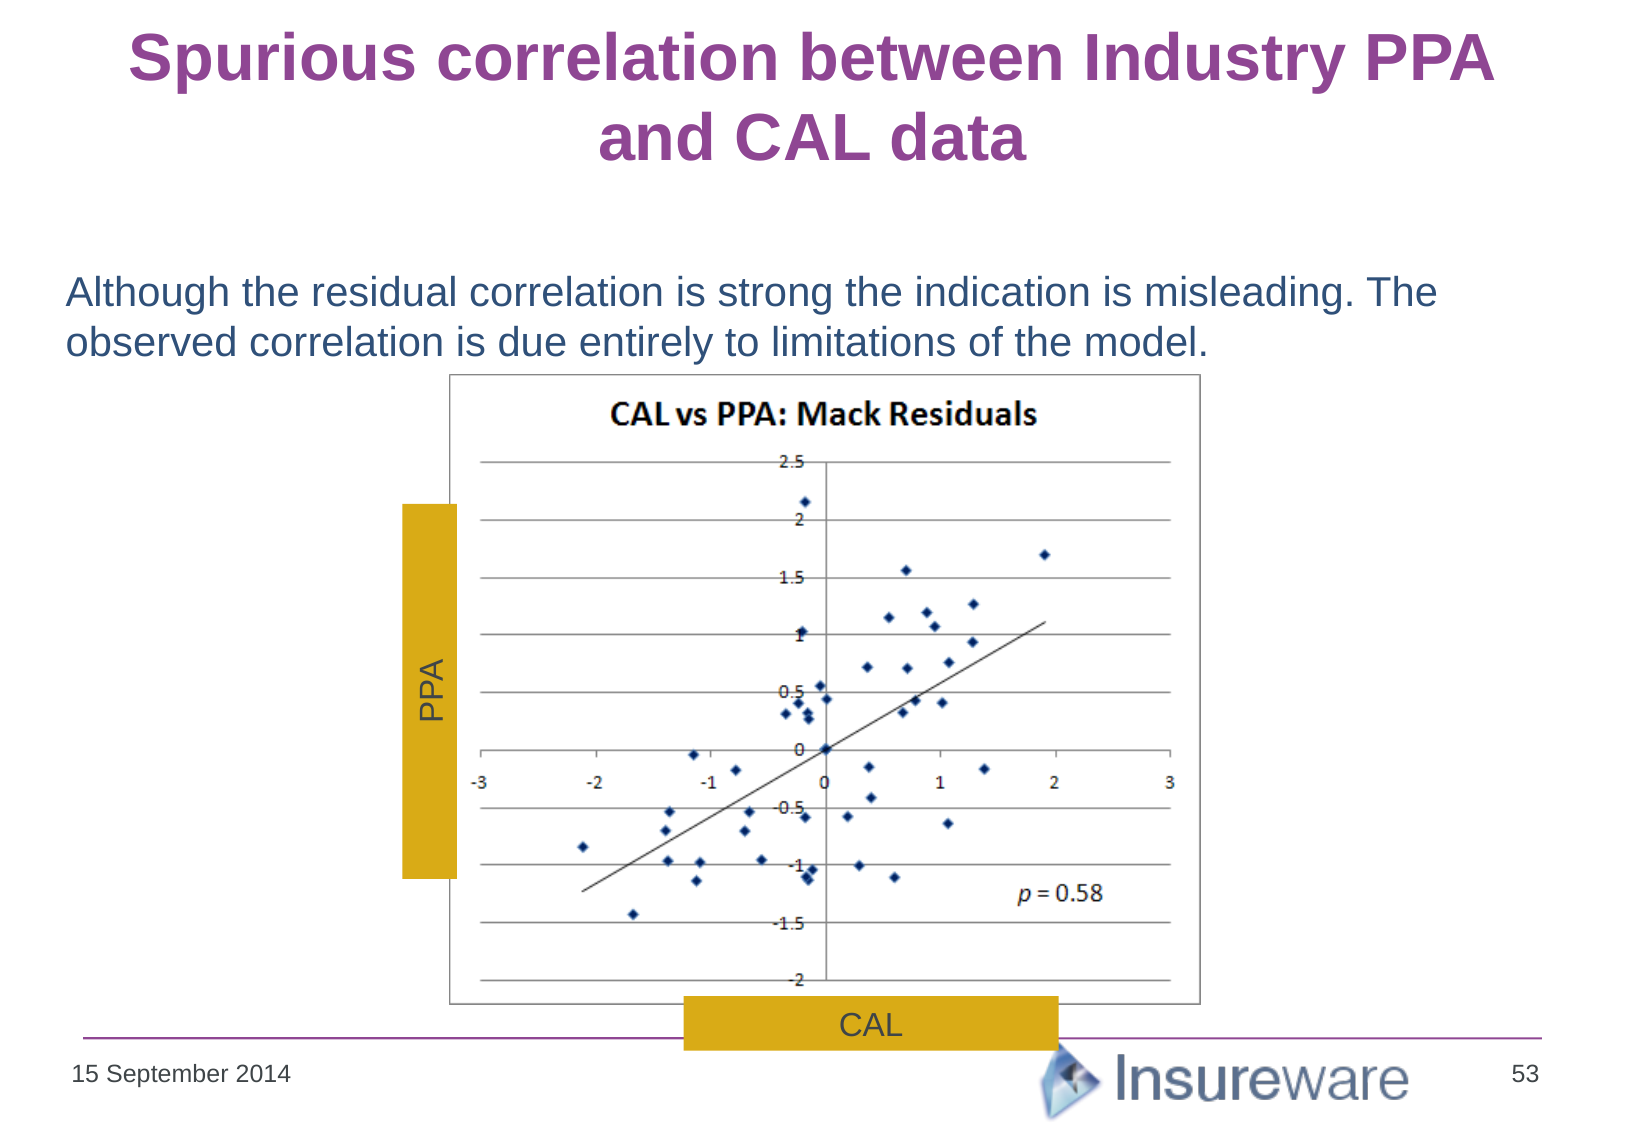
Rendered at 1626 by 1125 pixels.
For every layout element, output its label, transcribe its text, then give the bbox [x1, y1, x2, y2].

text_box Although the residual correlation is strong the indication is misleading. The observed correlation is due entirely to limitations of the model. [50, 257, 1563, 373]
text_box PPA [402, 503, 443, 879]
text_box CAL [683, 1014, 1059, 1051]
slide_number 53 [1439, 1050, 1555, 1106]
title Spurious correlation between Industry PPA and CAL data [75, 0, 1550, 188]
picture [1036, 1039, 1416, 1125]
picture [448, 374, 1201, 1005]
